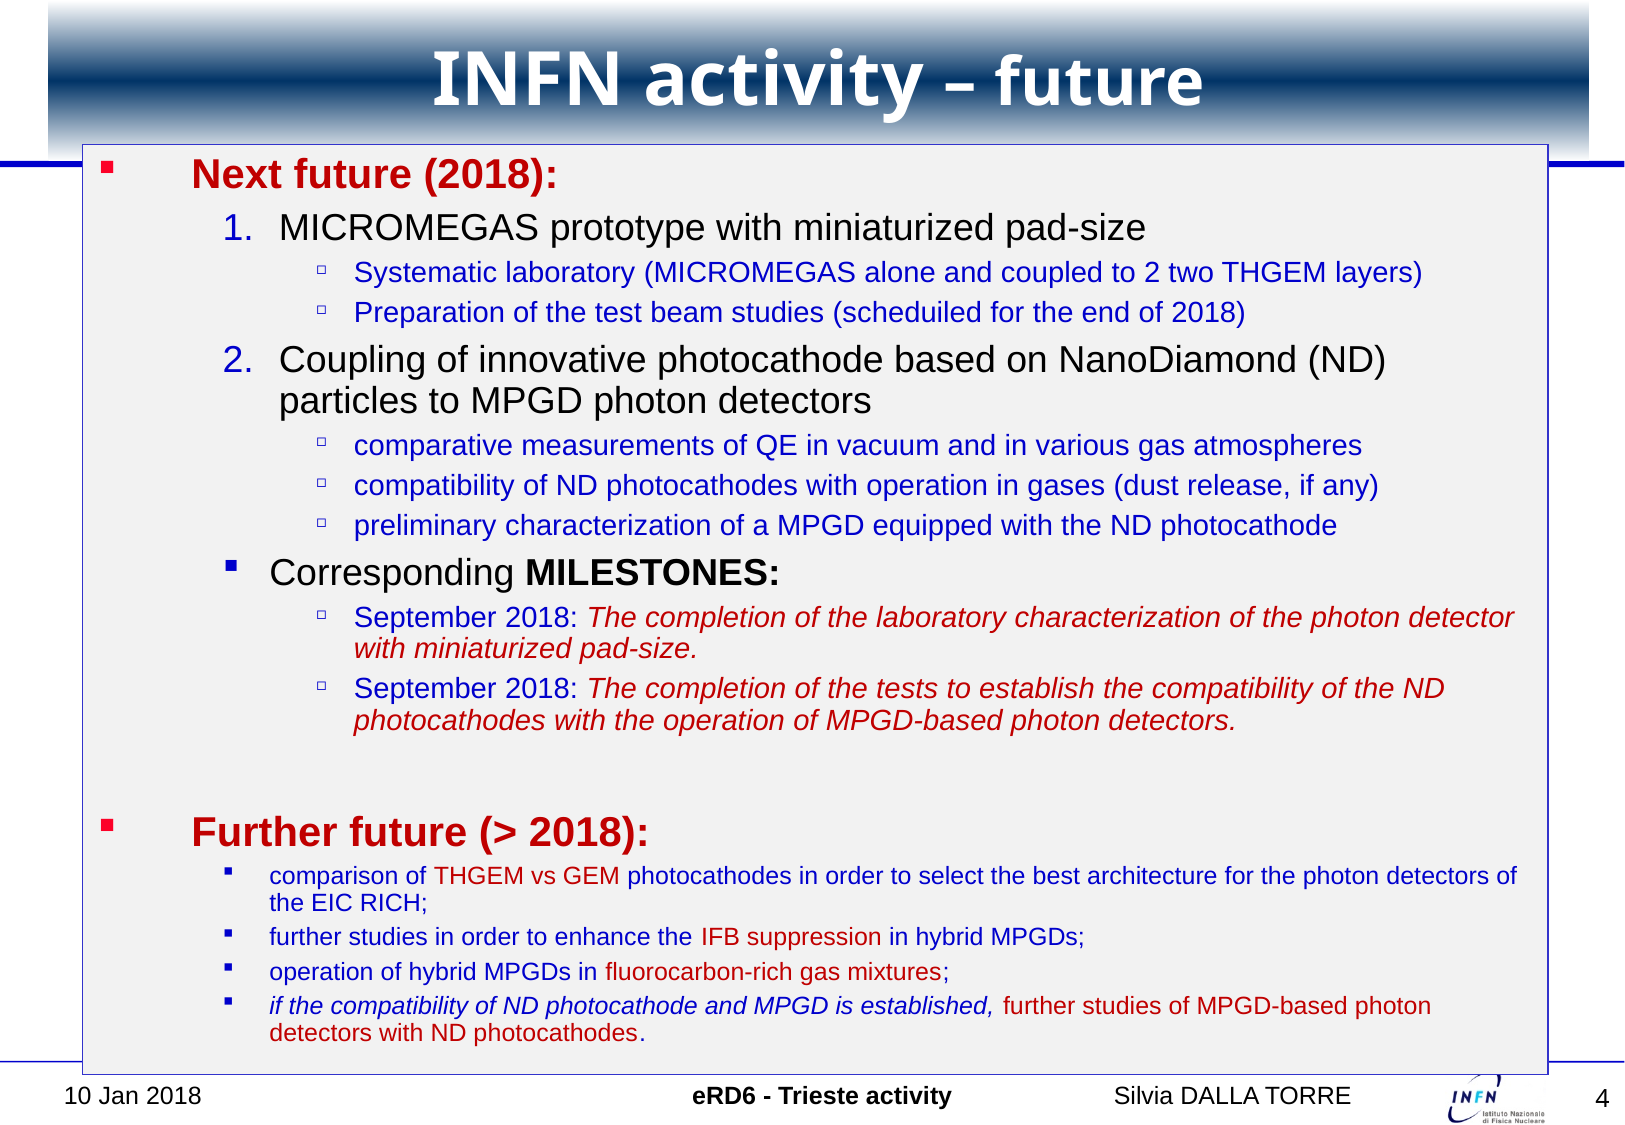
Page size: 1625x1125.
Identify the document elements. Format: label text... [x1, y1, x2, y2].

picture [1445, 1075, 1546, 1125]
title INFN activity – future [48, 1, 1590, 161]
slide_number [48, 1095, 1431, 1125]
list Next future (2018): MICROMEGAS prototype with miniaturized pad-size Systematic laboratory (MICROMEGAS alone and coupled to 2 two THGEM layers) Preparation of the test beam studies (scheduiled for the end of 2018) Coupling of innovative photocathode based on NanoDiamond (ND) particles to MPGD photon detectors comparative measurements of QE in vacuum and in various gas atmospheres compatibility of ND photocathodes with operation in gases (dust release, if any) preliminary characterization of a MPGD equipped with the ND photocathode Corresponding MILESTONES: September 2018: The completion of the laboratory characterization of the photon detector with miniaturized pad-size. September 2018: The completion of the tests to establish the compatibility of the ND photocathodes with the operation of MPGD-based photon detectors. Further future (> 2018): comparison of THGEM vs GEM photocathodes in order to select the best architecture for the photon detectors of the EIC RICH; further studies in order to enhance the IFB suppression in hybrid MPGDs; operation of hybrid MPGDs in fluorocarbon-rich gas mixtures; if the compatibility of ND photocathode and MPGD is established, further studies of MPGD-based photon detectors with ND photocathodes. [82, 144, 1549, 1075]
